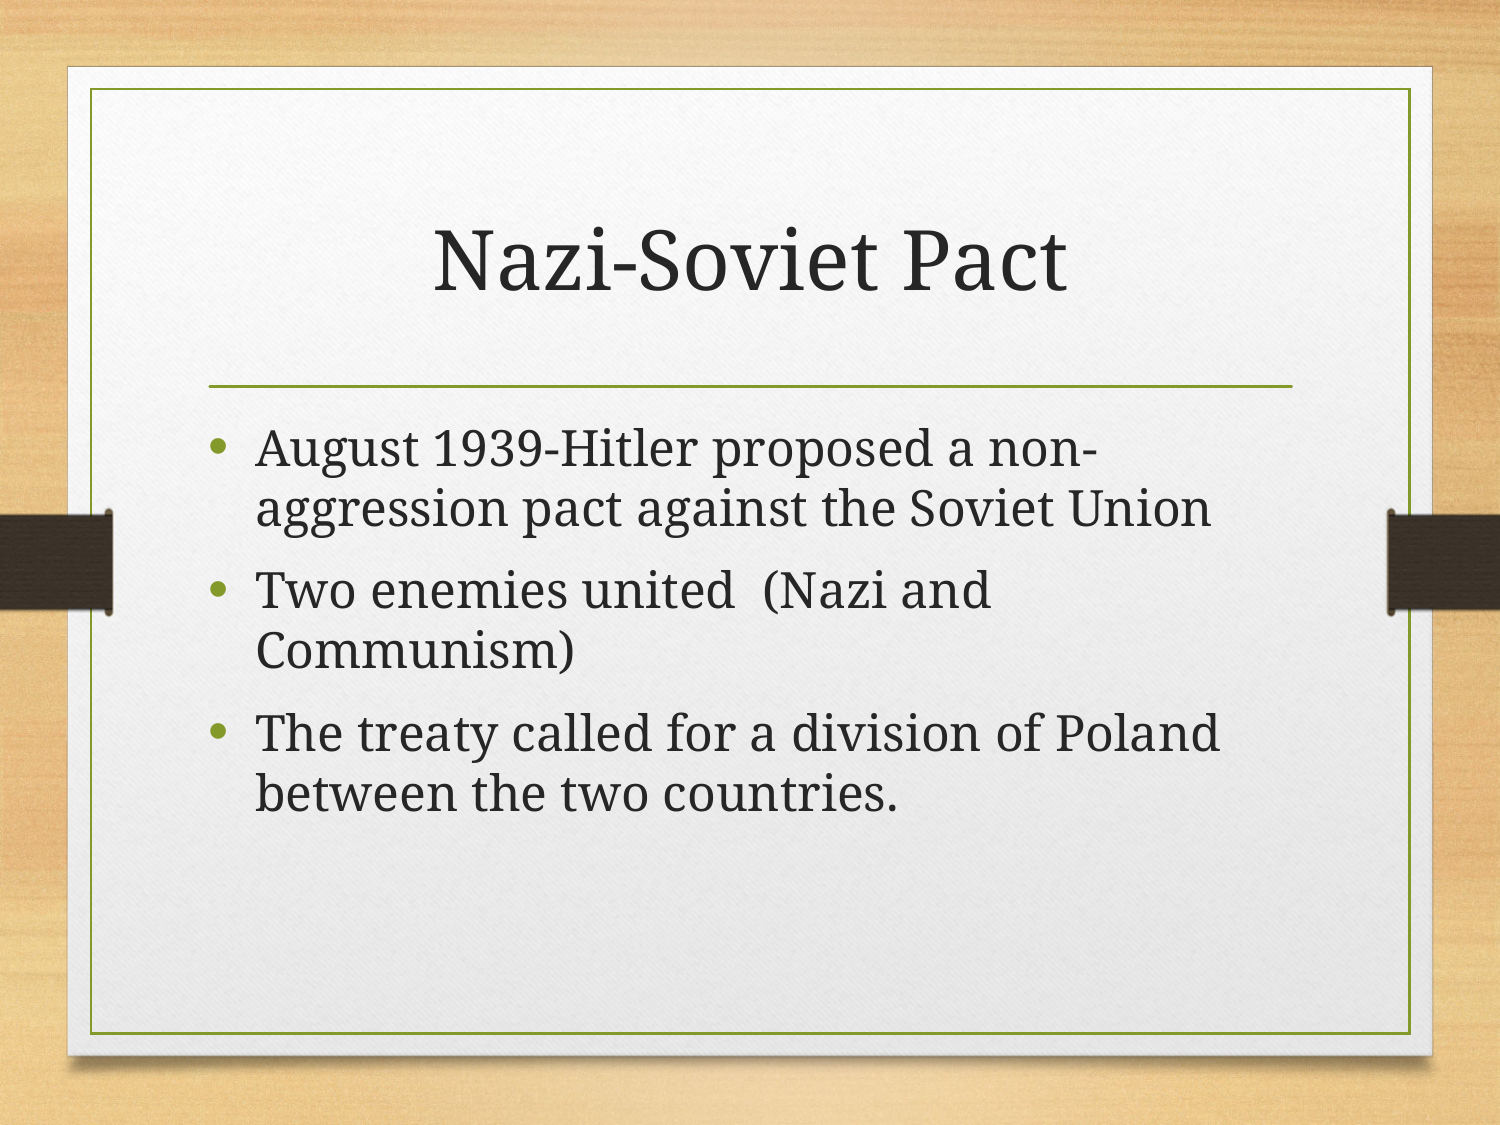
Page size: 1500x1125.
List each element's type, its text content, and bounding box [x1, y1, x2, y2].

picture [0, 0, 1500, 1125]
title Nazi-Soviet Pact [193, 150, 1309, 365]
list August 1939-Hitler proposed a non-aggression pact against the Soviet Union Two enemies united (Nazi and Communism) The treaty called for a division of Poland between the two countries. [193, 408, 1309, 974]
